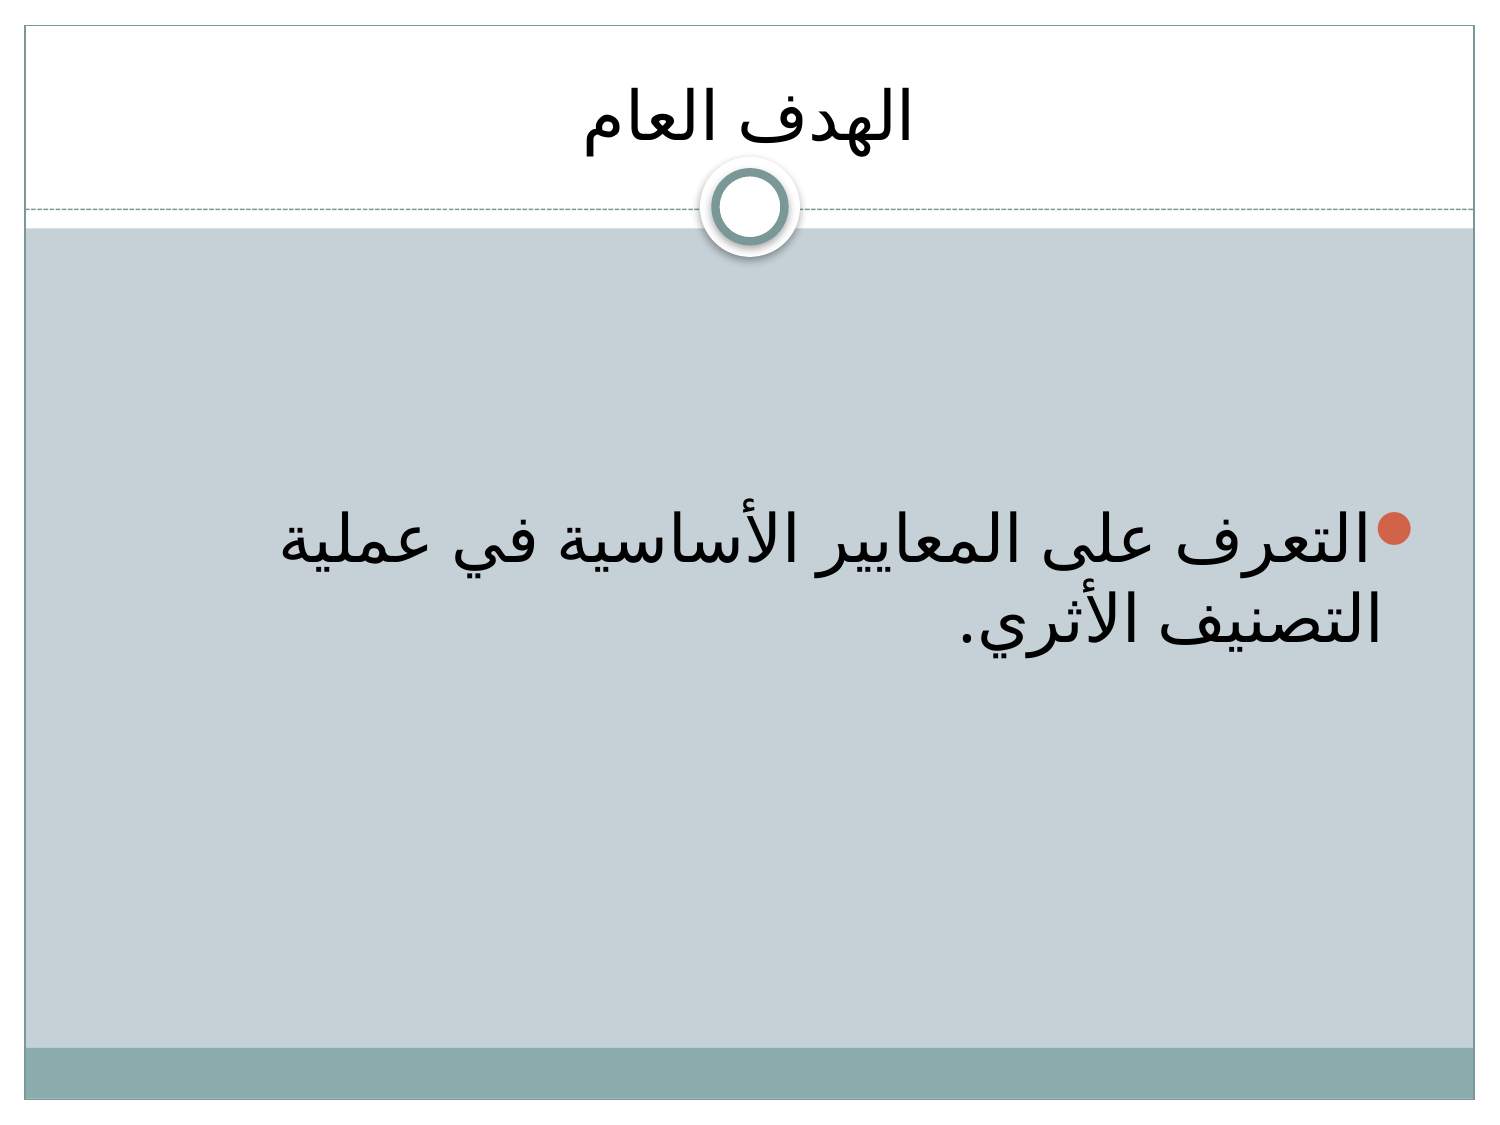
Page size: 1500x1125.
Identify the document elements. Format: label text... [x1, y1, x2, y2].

list التعرف على المعايير الأساسية في عملية التصنيف الأثري. [49, 250, 1445, 1001]
title الهدف العام [49, 37, 1450, 162]
